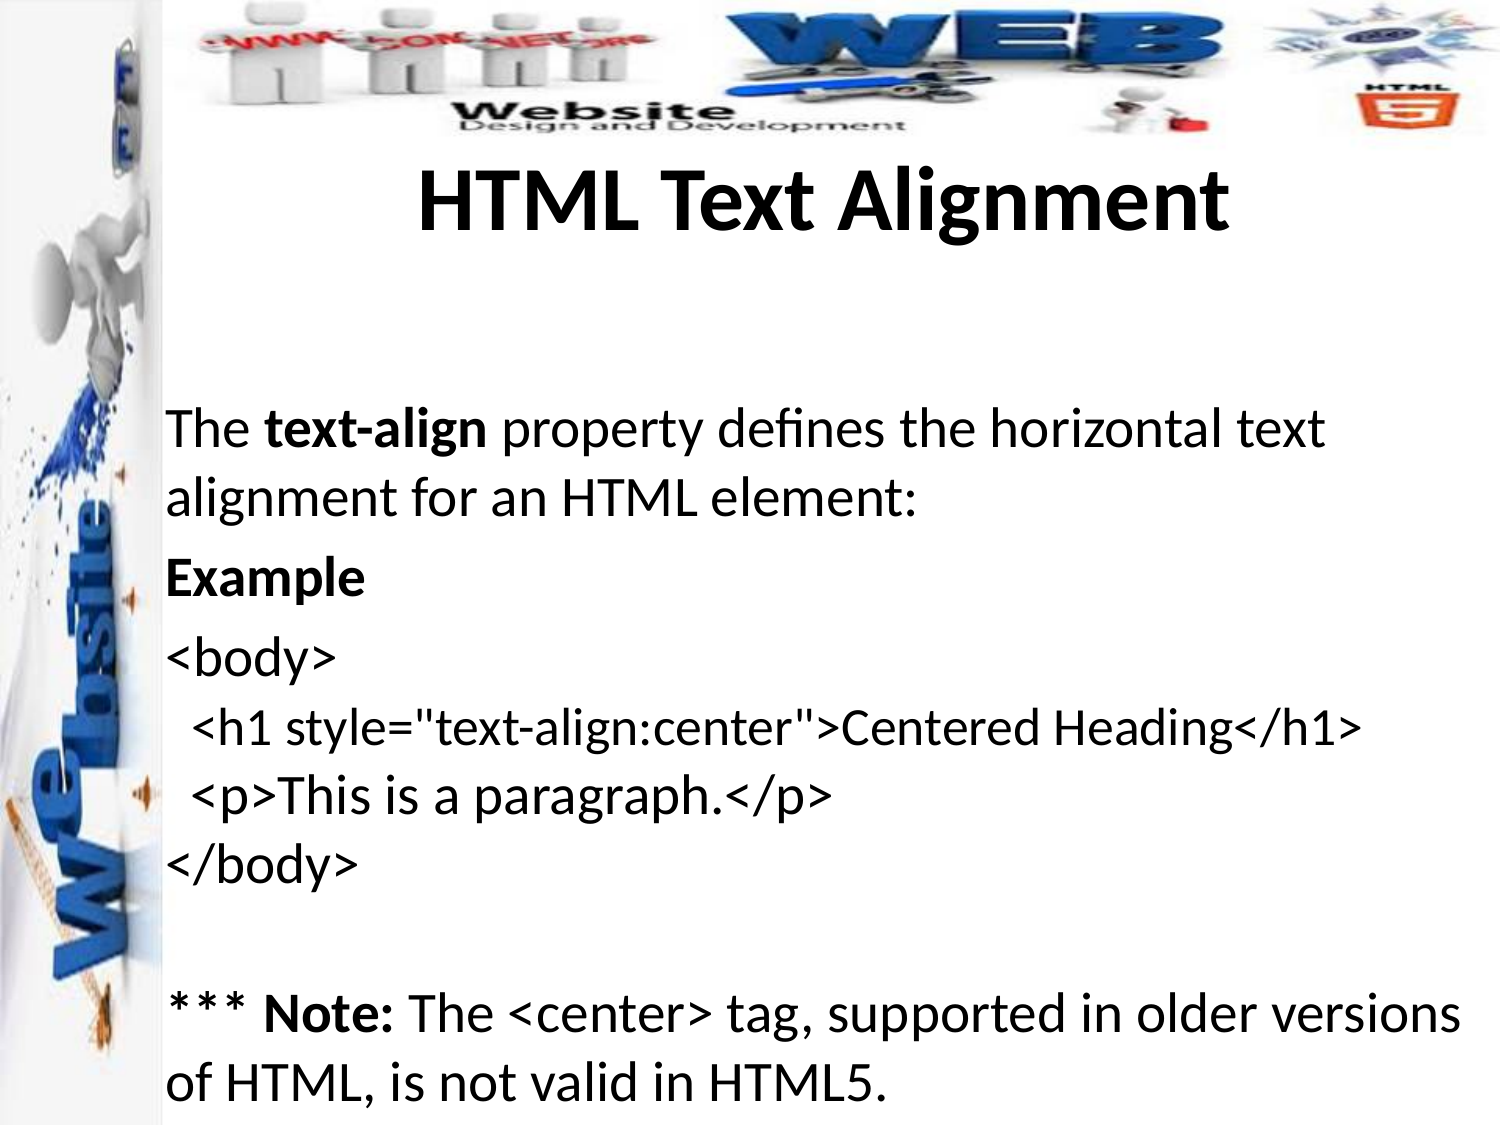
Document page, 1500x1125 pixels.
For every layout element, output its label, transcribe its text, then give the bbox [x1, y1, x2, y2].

title HTML Text Alignment [150, 99, 1500, 288]
picture [0, 0, 1500, 1125]
list The text-align property defines the horizontal text alignment for an HTML element: Example <body> <h1 style="text-align:center">Centered Heading</h1> <p>This is a paragraph.</p> </body> *** Note: The <center> tag, supported in older versions of HTML, is not valid in HTML5. [150, 382, 1500, 1125]
